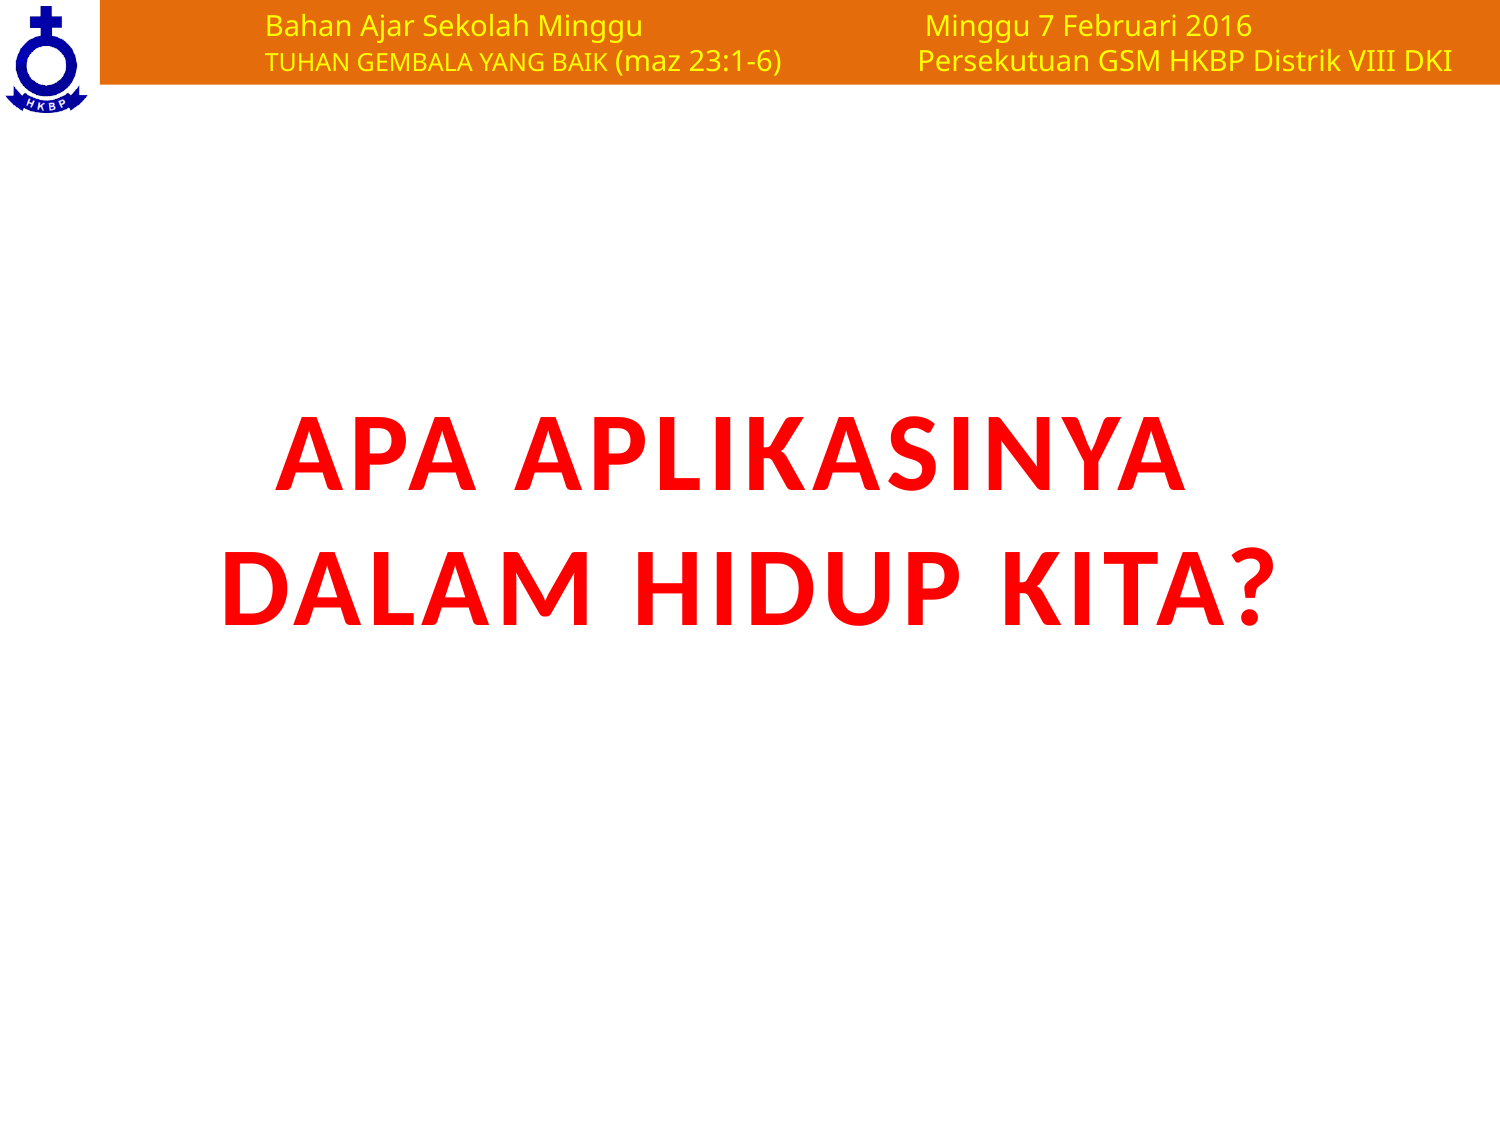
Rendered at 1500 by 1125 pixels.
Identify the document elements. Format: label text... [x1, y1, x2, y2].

picture [5, 6, 88, 113]
title APA APLIKASINYA DALAM HIDUP KITA? [75, 370, 1425, 739]
